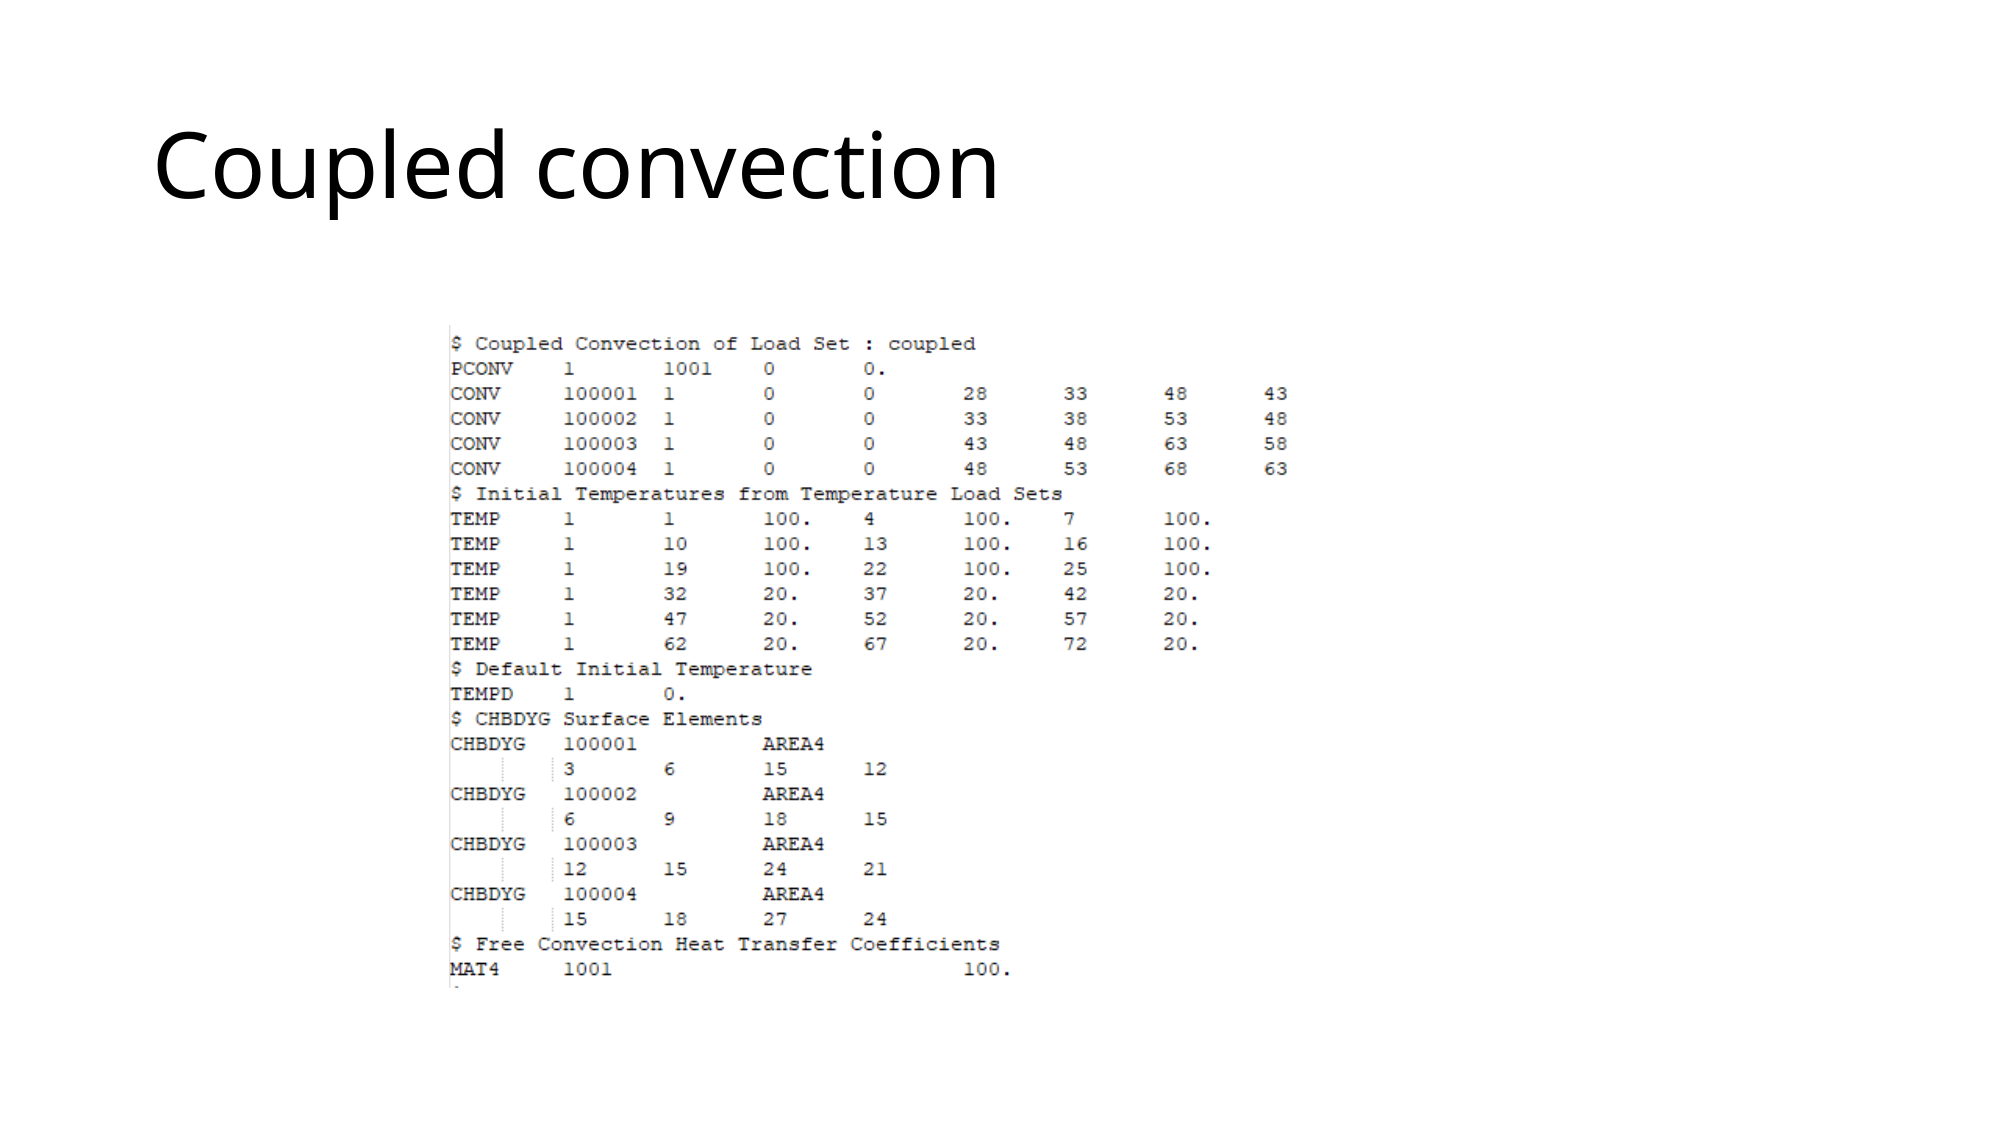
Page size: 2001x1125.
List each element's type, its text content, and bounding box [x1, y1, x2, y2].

title Coupled convection [137, 59, 1863, 278]
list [449, 325, 1551, 988]
